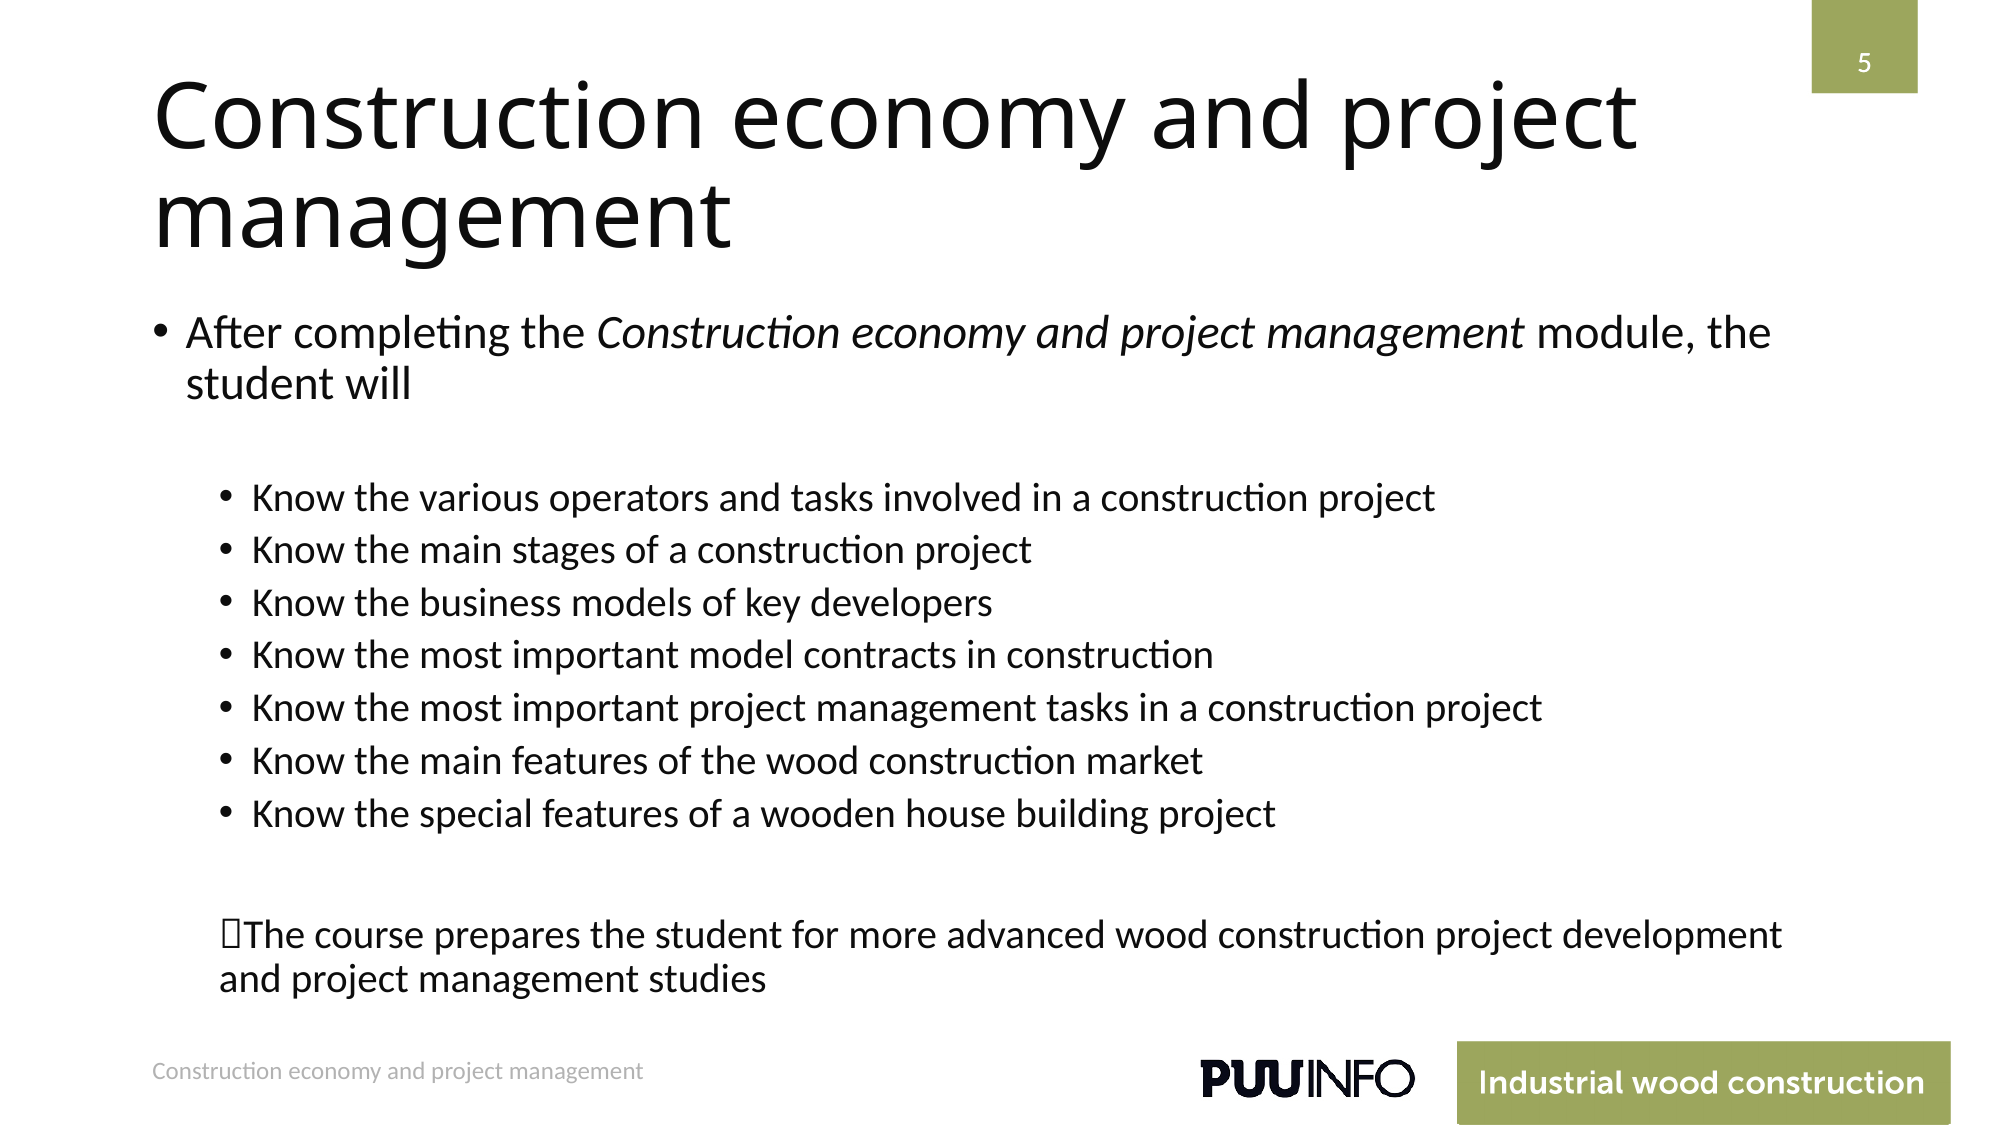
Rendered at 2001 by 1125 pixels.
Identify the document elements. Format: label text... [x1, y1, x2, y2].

list After completing the Construction economy and project management module, the student will Know the various operators and tasks involved in a construction project Know the main stages of a construction project Know the business models of key developers Know the most important model contracts in construction Know the most important project management tasks in a construction project Know the main features of the wood construction market Know the special features of a wooden house building project The course prepares the student for more advanced wood construction project development and project management studies [137, 299, 1863, 1014]
picture [0, 0, 2000, 1125]
title Construction economy and project management [137, 59, 1863, 278]
footer Construction economy and project management [137, 1039, 813, 1100]
slide_number 5 [1811, 29, 1918, 93]
